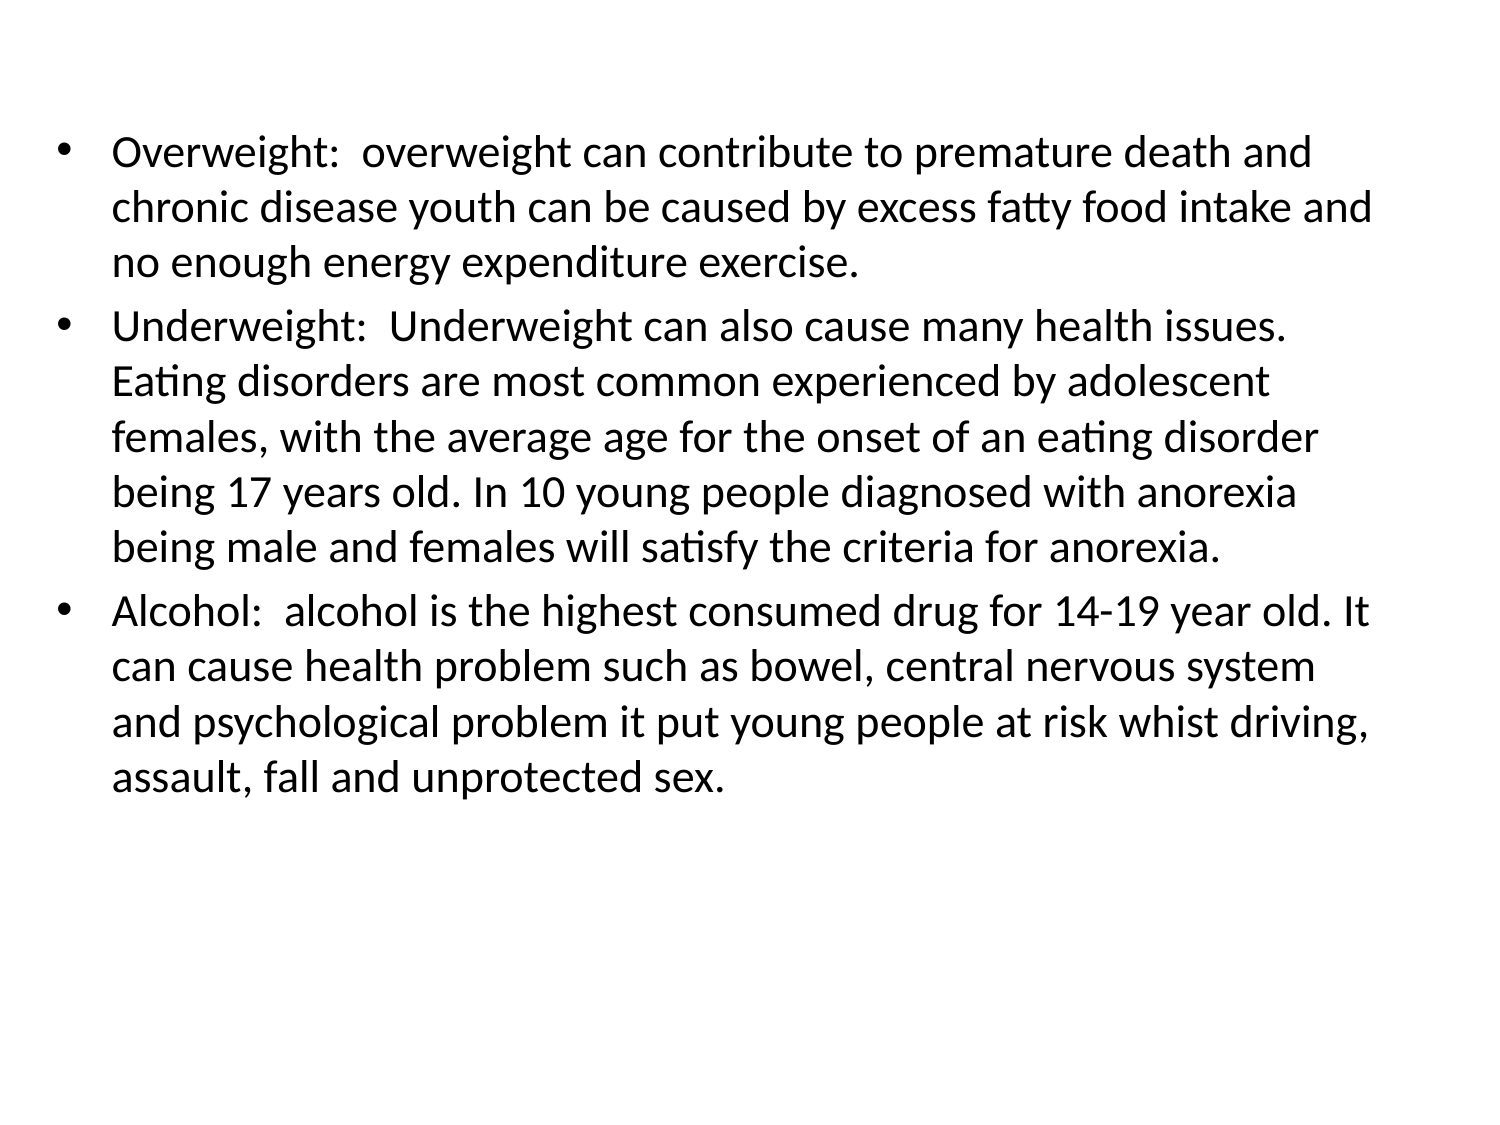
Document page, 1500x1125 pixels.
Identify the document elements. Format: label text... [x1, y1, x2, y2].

list Overweight: overweight can contribute to premature death and chronic disease youth can be caused by excess fatty food intake and no enough energy expenditure exercise. Underweight: Underweight can also cause many health issues. Eating disorders are most common experienced by adolescent females, with the average age for the onset of an eating disorder being 17 years old. In 10 young people diagnosed with anorexia being male and females will satisfy the criteria for anorexia. Alcohol: alcohol is the highest consumed drug for 14-19 year old. It can cause health problem such as bowel, central nervous system and psychological problem it put young people at risk whist driving, assault, fall and unprotected sex. [41, 113, 1392, 828]
